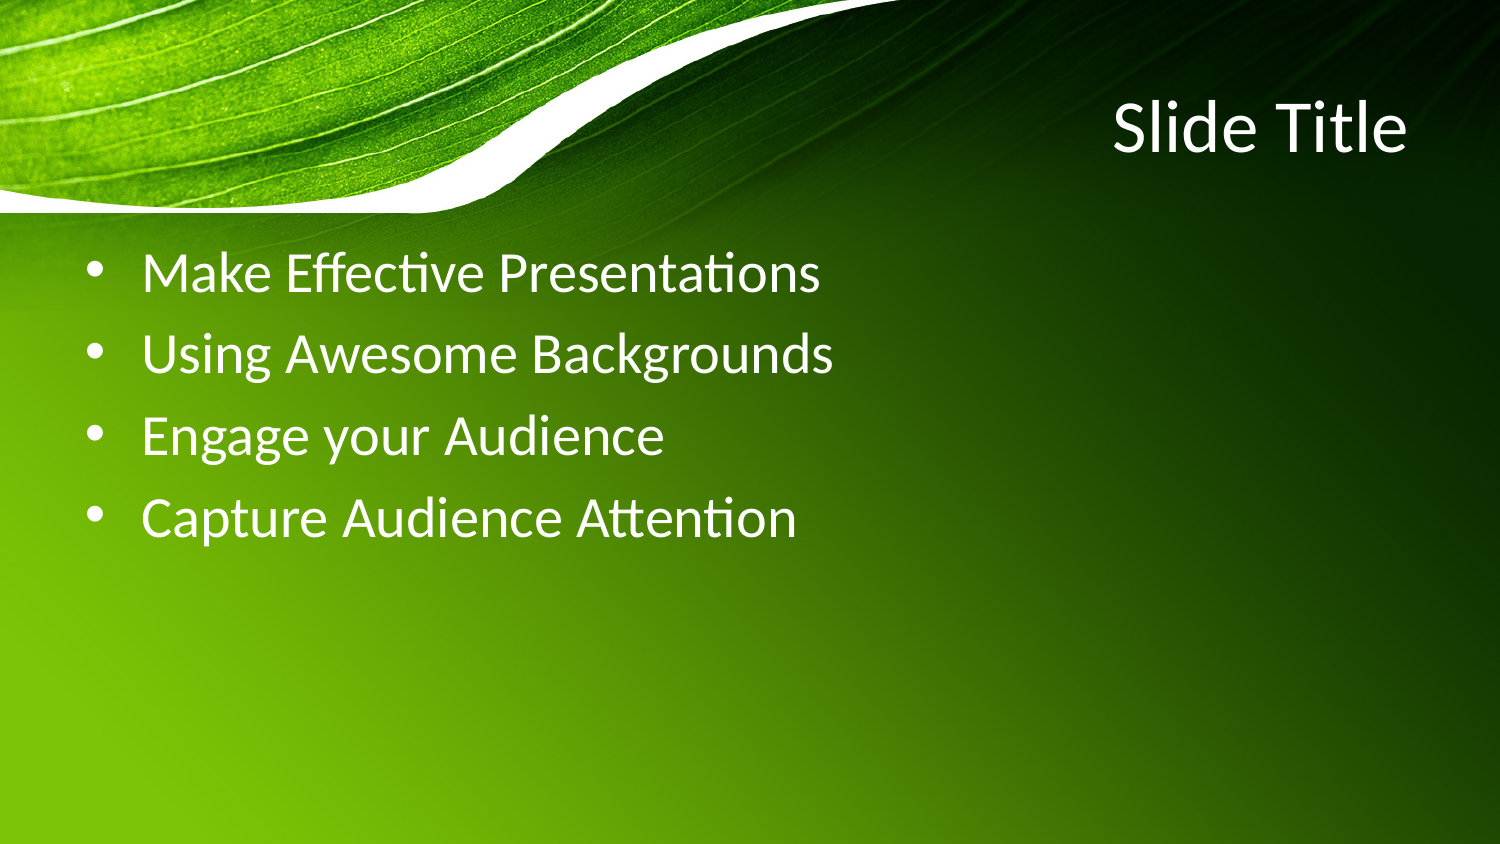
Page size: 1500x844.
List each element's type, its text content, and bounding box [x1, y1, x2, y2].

picture [0, 0, 1500, 844]
title Slide Title [71, 59, 1424, 185]
list Make Effective Presentations Using Awesome Backgrounds Engage your Audience Capture Audience Attention [70, 226, 1423, 788]
